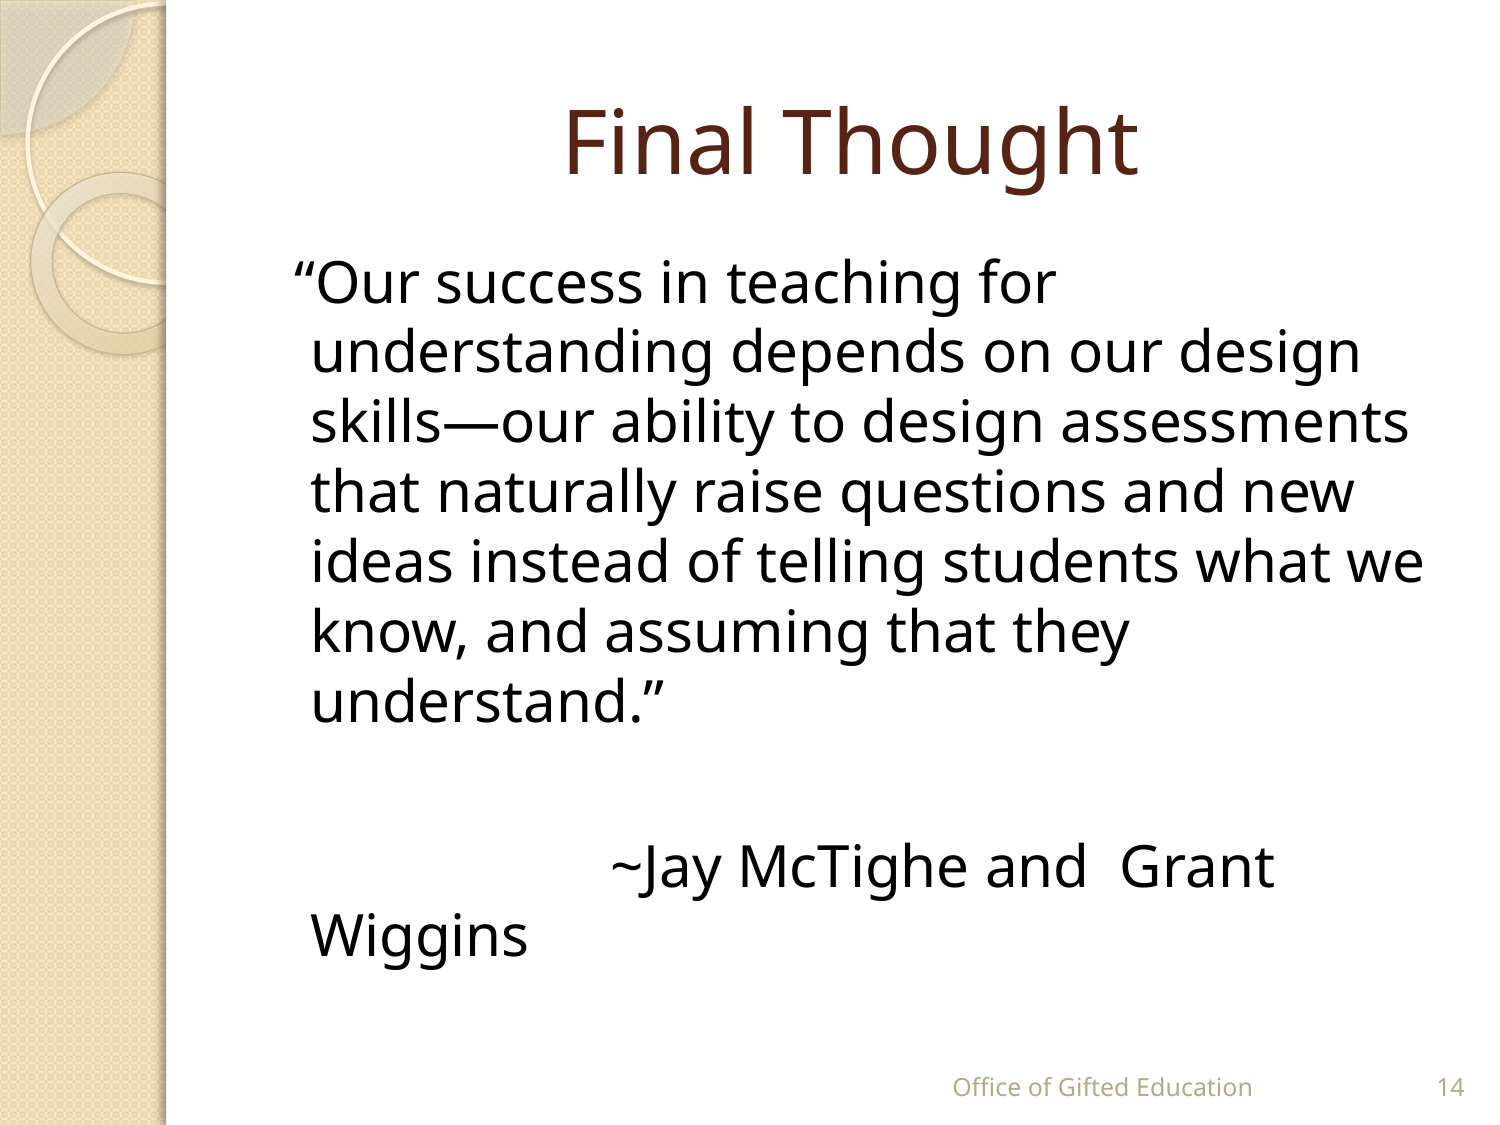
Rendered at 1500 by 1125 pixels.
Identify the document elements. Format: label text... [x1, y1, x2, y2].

list “Our success in teaching for understanding depends on our design skills—our ability to design assessments that naturally raise questions and new ideas instead of telling students what we know, and assuming that they understand.” ~Jay McTighe and Grant Wiggins [235, 237, 1466, 1025]
title Final Thought [235, 45, 1466, 233]
slide_number 14 [1413, 1034, 1488, 1113]
footer Office of Gifted Education [937, 1034, 1413, 1113]
